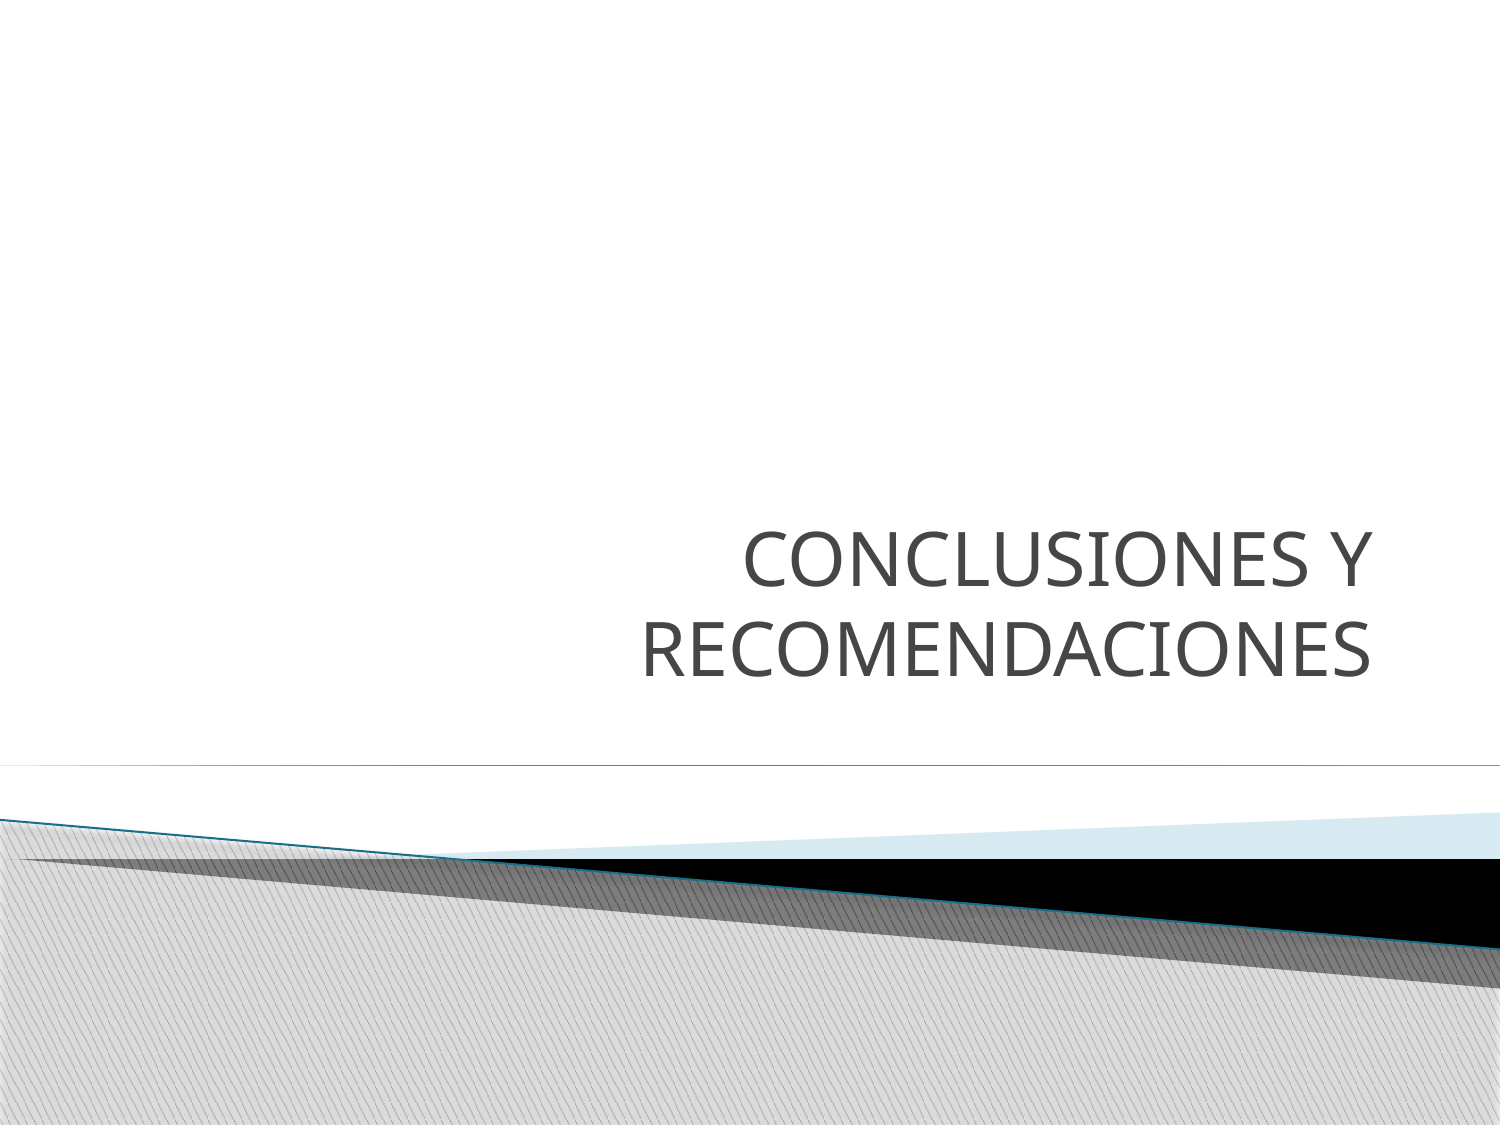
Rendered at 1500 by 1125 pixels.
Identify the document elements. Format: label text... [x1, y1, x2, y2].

subtitle CONCLUSIONES Y RECOMENDACIONES [112, 503, 1388, 701]
picture [5, 859, 1500, 989]
